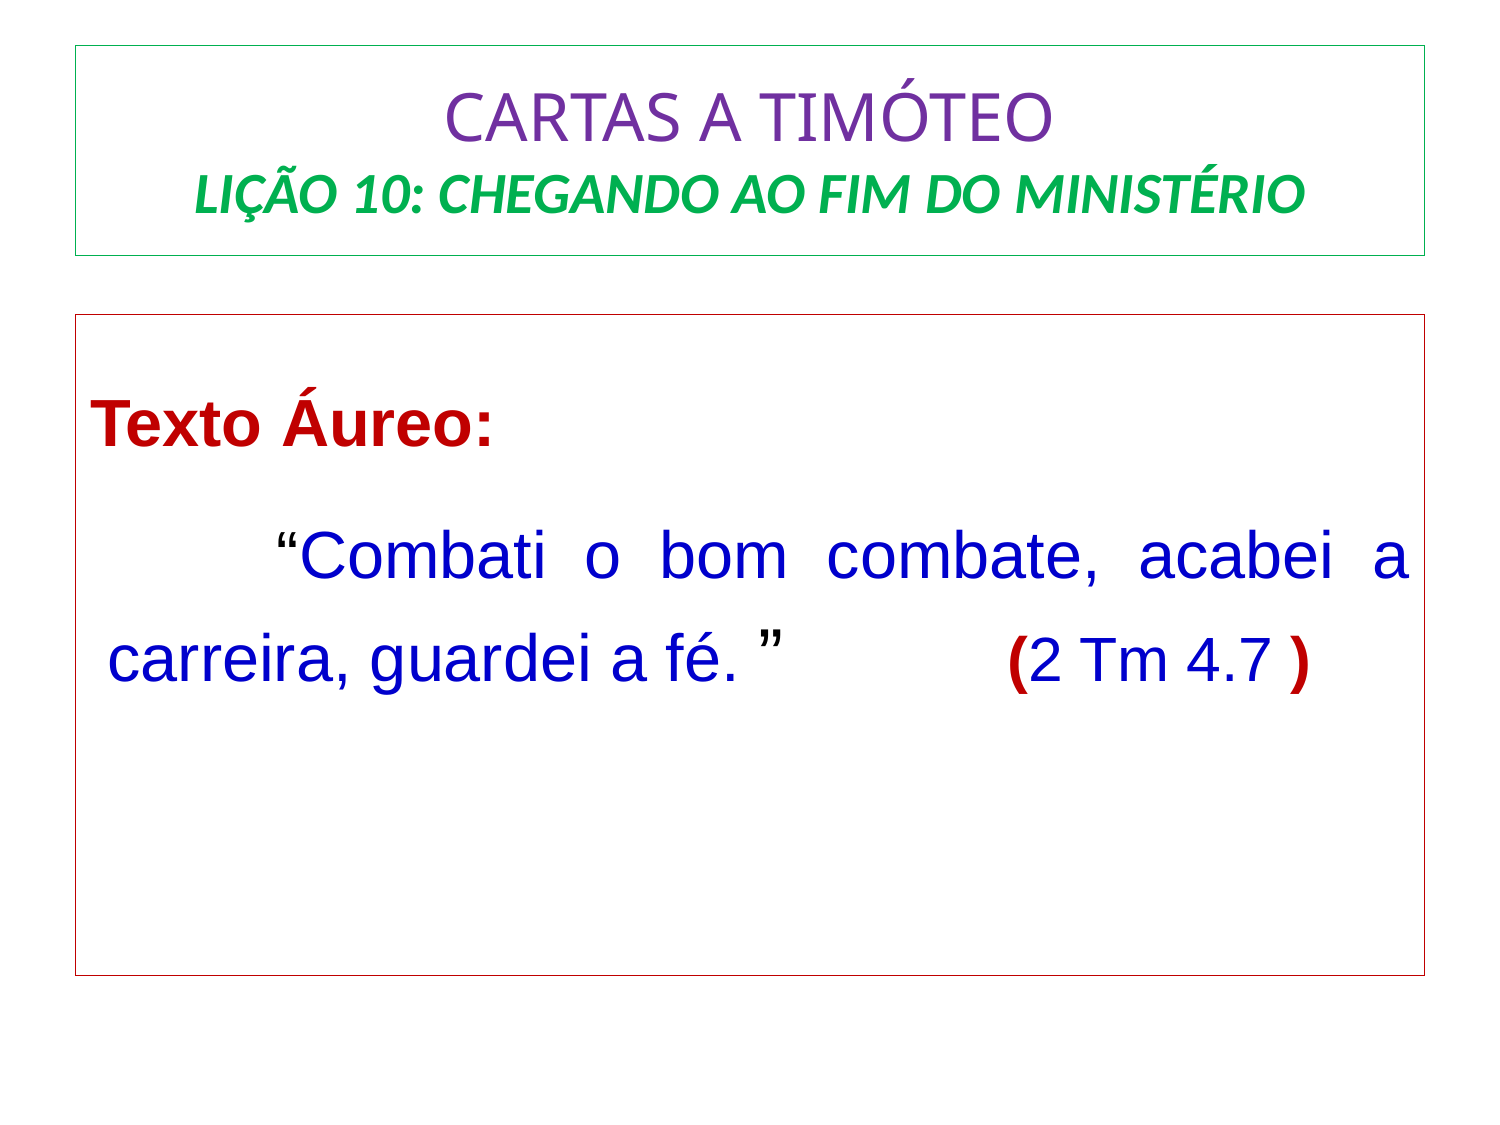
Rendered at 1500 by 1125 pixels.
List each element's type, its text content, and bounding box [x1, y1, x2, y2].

title CARTAS A TIMÓTEO LIÇÃO 10: CHEGANDO AO FIM DO MINISTÉRIO [75, 45, 1425, 256]
list Texto Áureo: “Combati o bom combate, acabei a carreira, guardei a fé. ” (2 Tm 4.7 ) [75, 314, 1425, 976]
